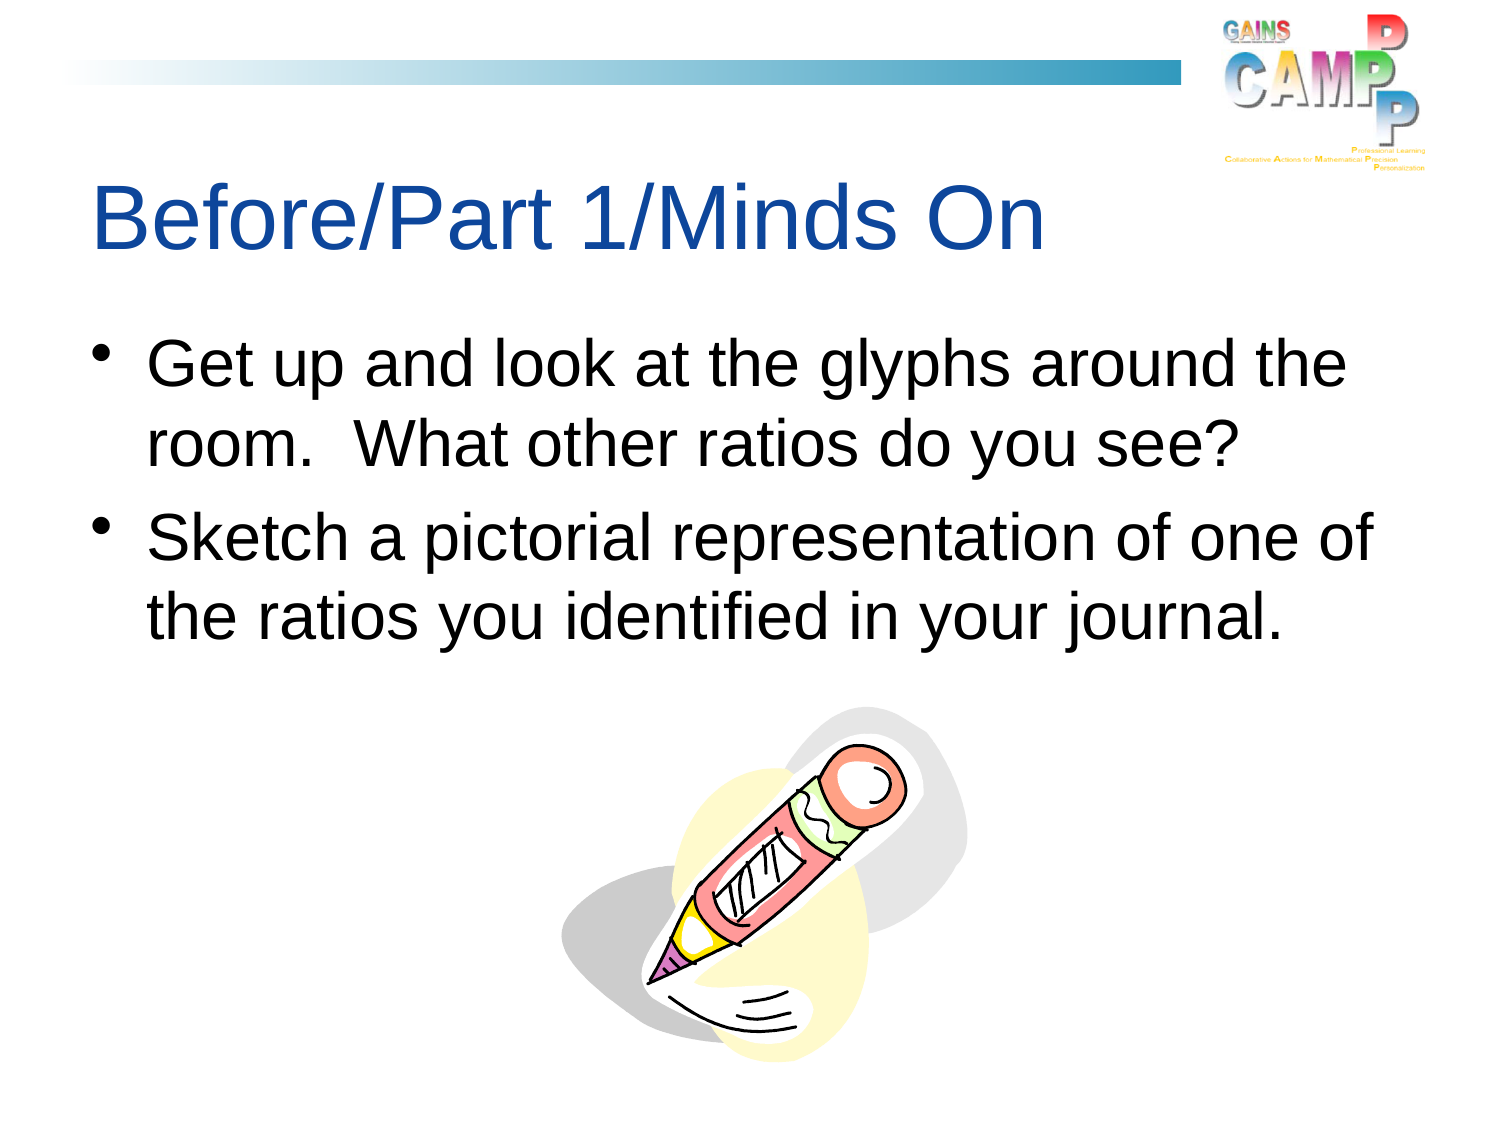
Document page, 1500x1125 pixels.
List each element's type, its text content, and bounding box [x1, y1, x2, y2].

picture [620, 673, 930, 1074]
list Get up and look at the glyphs around the room. What other ratios do you see? Sketch a pictorial representation of one of the ratios you identified in your journal. [74, 312, 1426, 1088]
picture [1204, 0, 1442, 190]
title Before/Part 1/Minds On [74, 124, 1426, 301]
